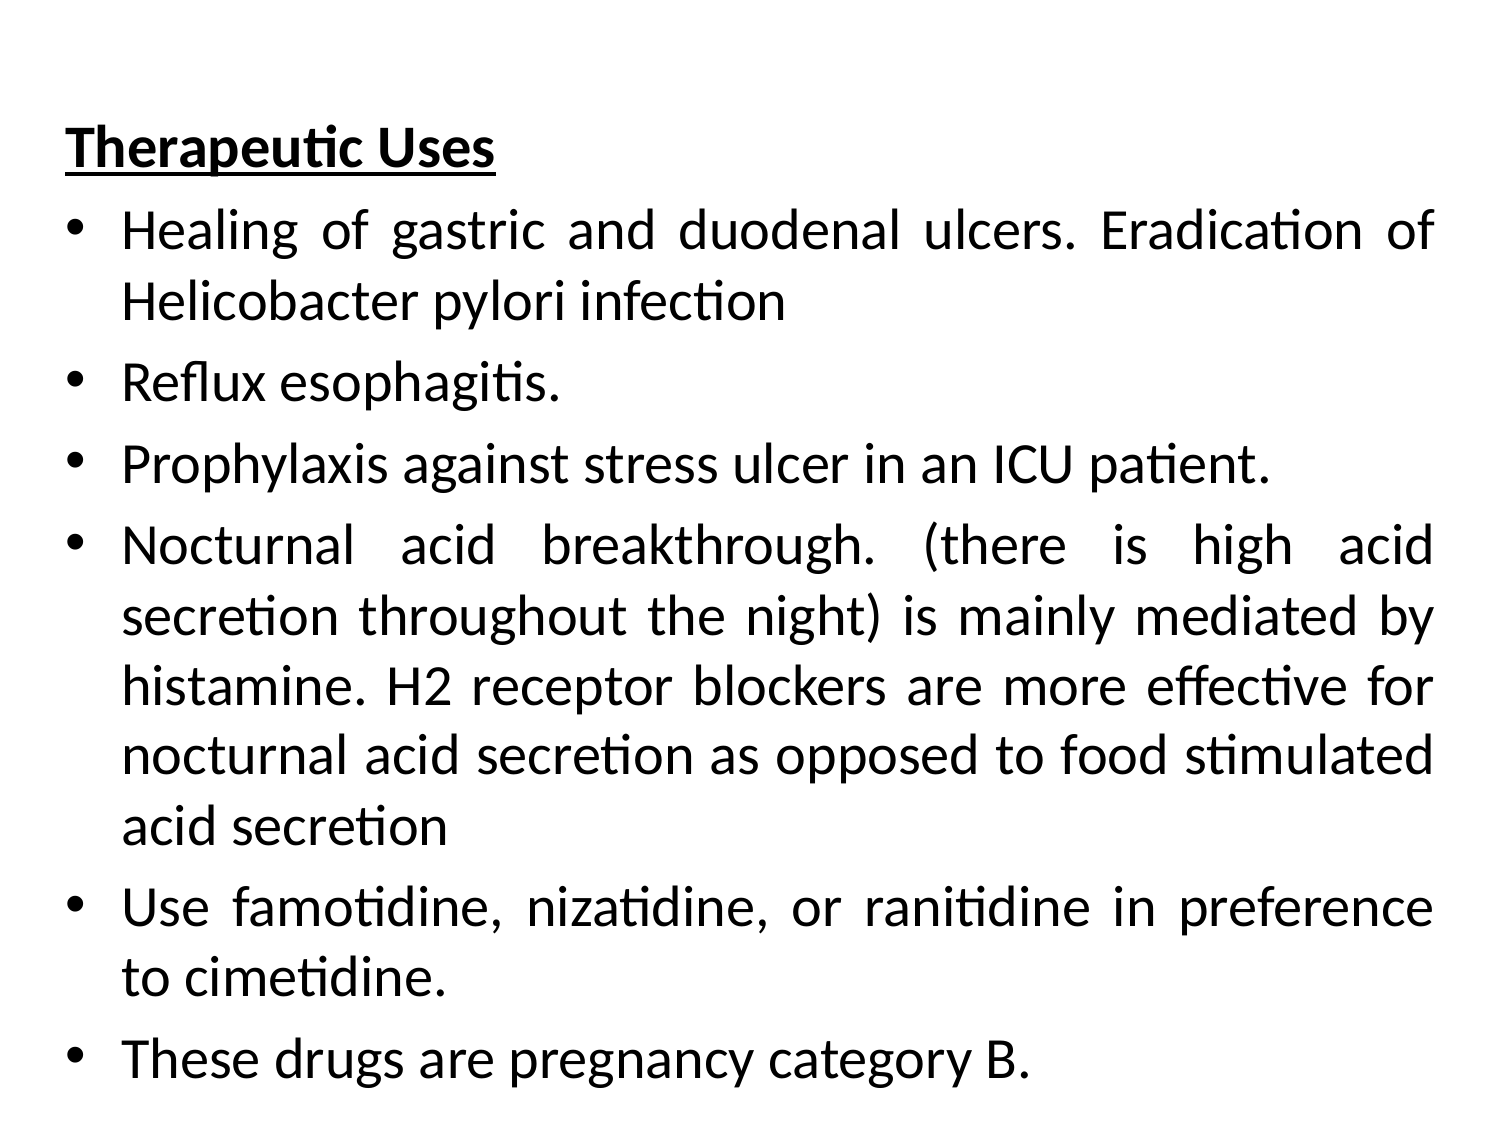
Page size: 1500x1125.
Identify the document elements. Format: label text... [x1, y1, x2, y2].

list Therapeutic Uses Healing of gastric and duodenal ulcers. Eradication of Helicobacter pylori infection Reflux esophagitis. Prophylaxis against stress ulcer in an ICU patient. Nocturnal acid breakthrough. (there is high acid secretion throughout the night) is mainly mediated by histamine. H2 receptor blockers are more effective for nocturnal acid secretion as opposed to food stimulated acid secretion Use famotidine, nizatidine, or ranitidine in preference to cimetidine. These drugs are pregnancy category B. [50, 99, 1450, 1125]
